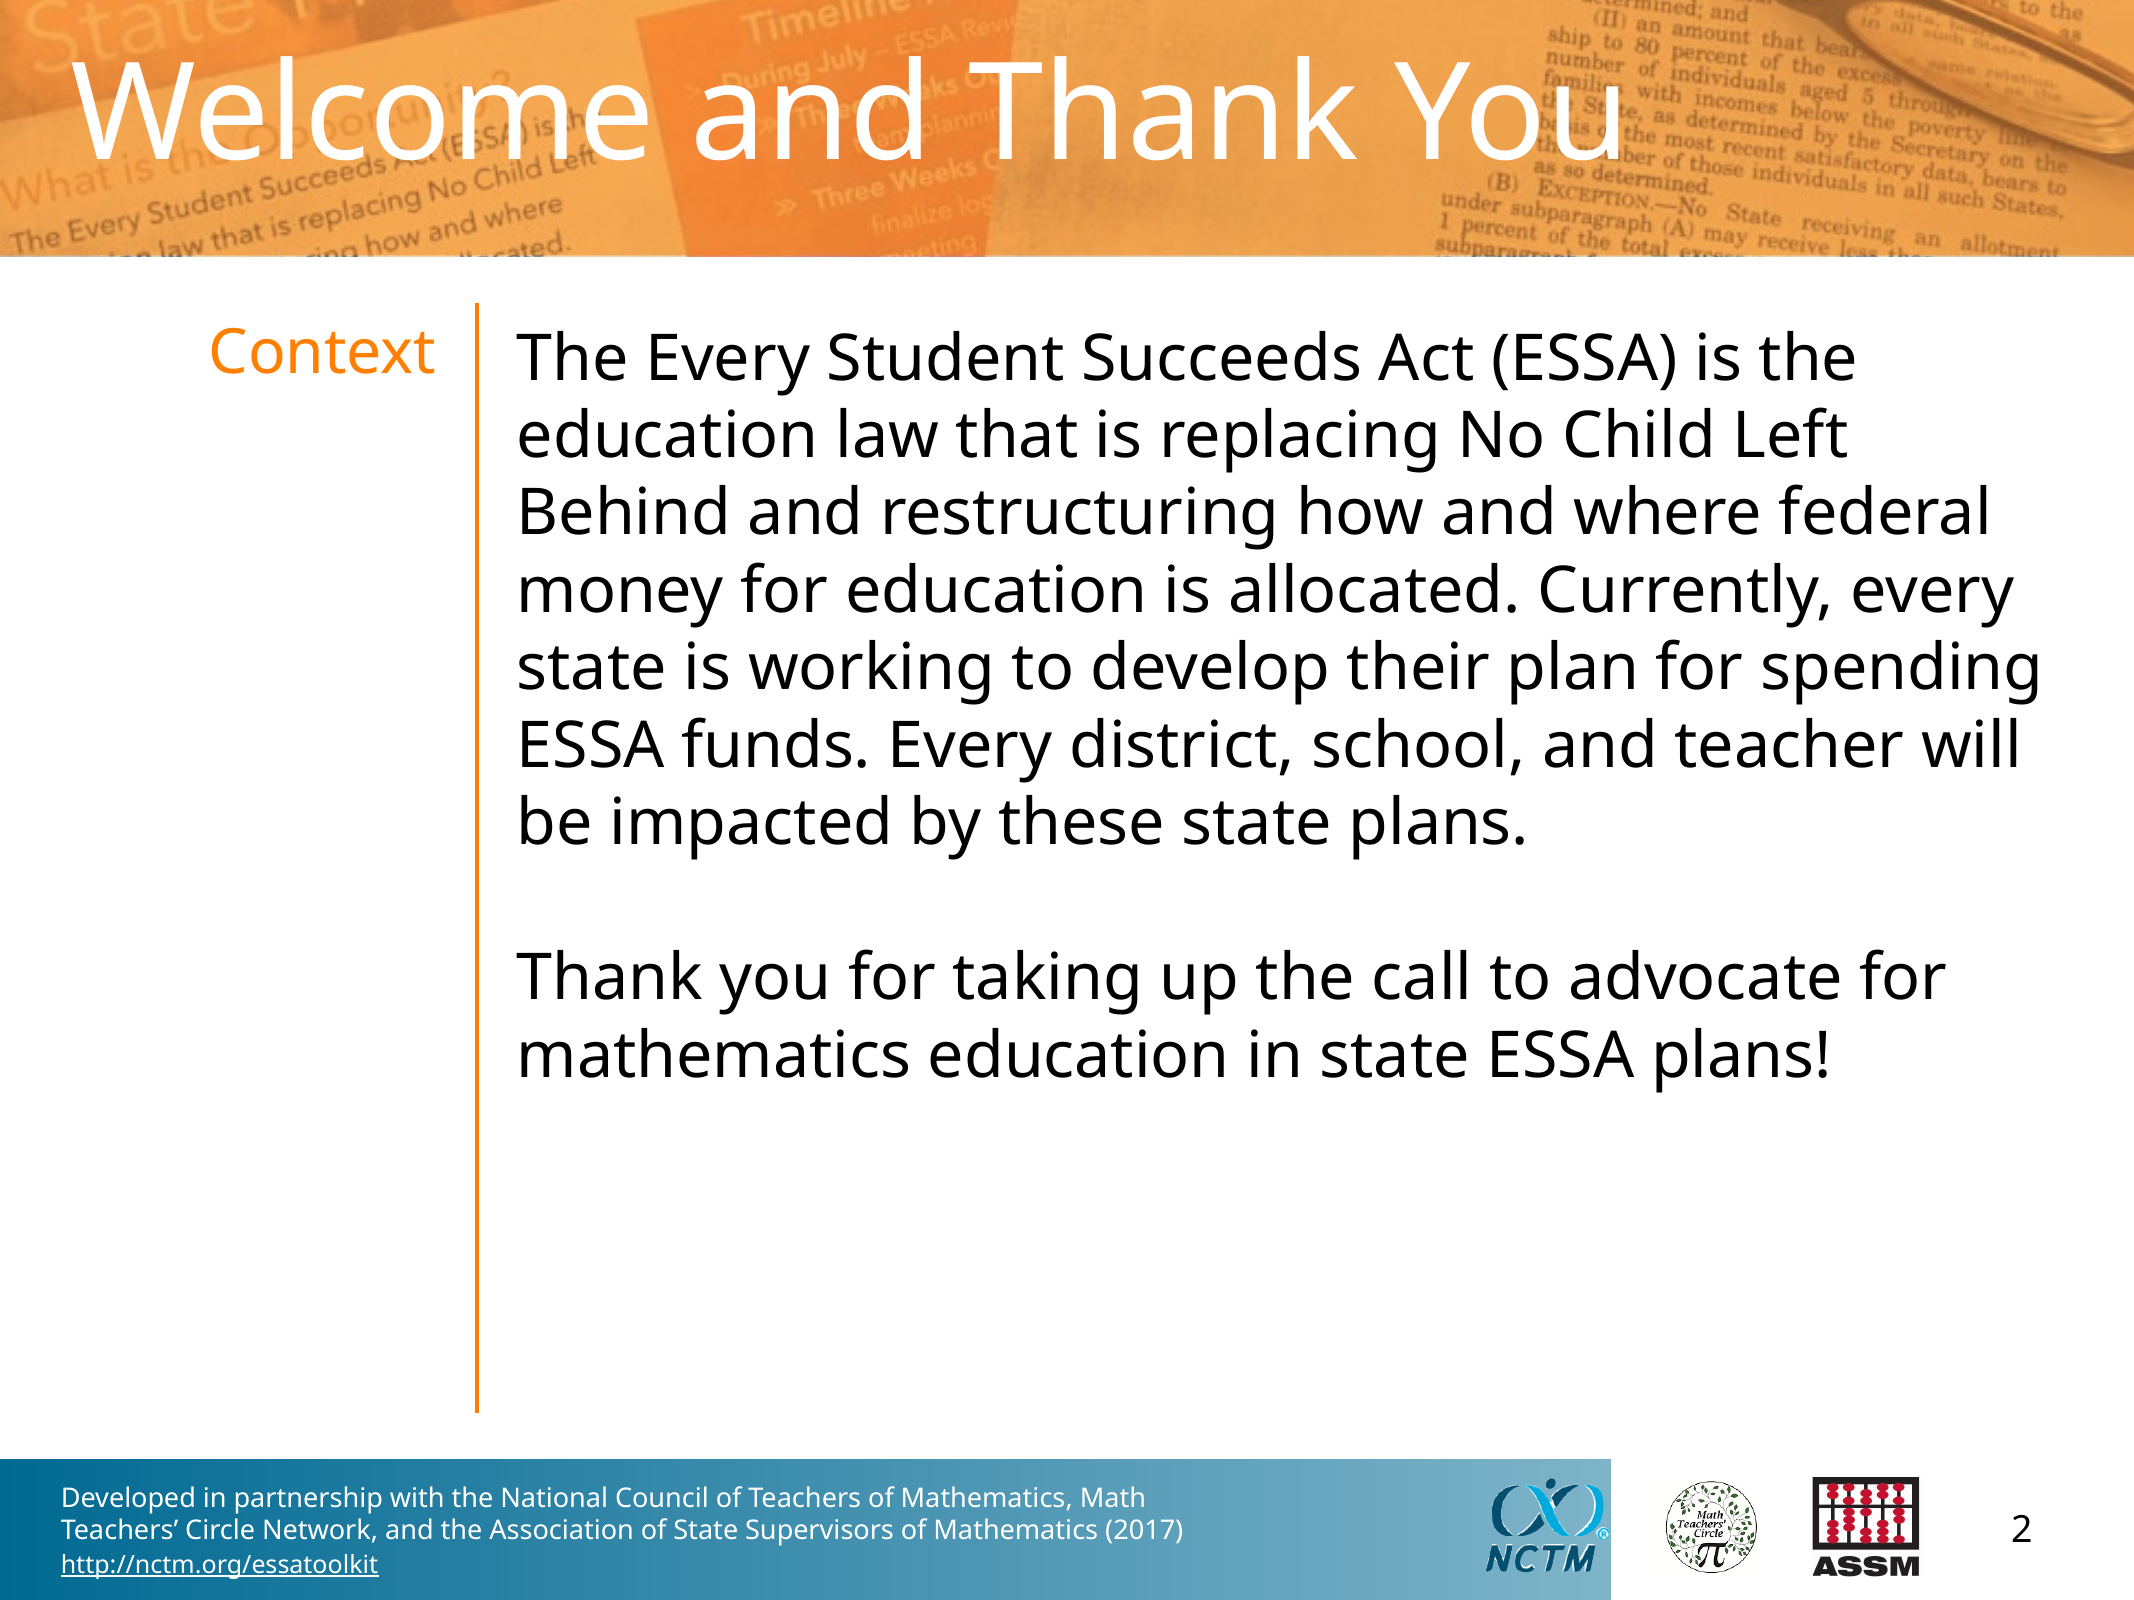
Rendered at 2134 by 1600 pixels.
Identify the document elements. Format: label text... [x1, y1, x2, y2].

slide_number 2 [1979, 1495, 2064, 1560]
text_box Context [31, 302, 445, 877]
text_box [1485, 1477, 1925, 1577]
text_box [0, 0, 2134, 257]
text_box The Every Student Succeeds Act (ESSA) is the education law that is replacing No Child Left Behind and restructuring how and where federal money for education is allocated. Currently, every state is working to develop their plan for spending ESSA funds. Every district, school, and teacher will be impacted by these state plans. Thank you for taking up the call to advocate for mathematics education in state ESSA plans! [508, 307, 2075, 1418]
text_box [0, 1459, 1612, 1600]
